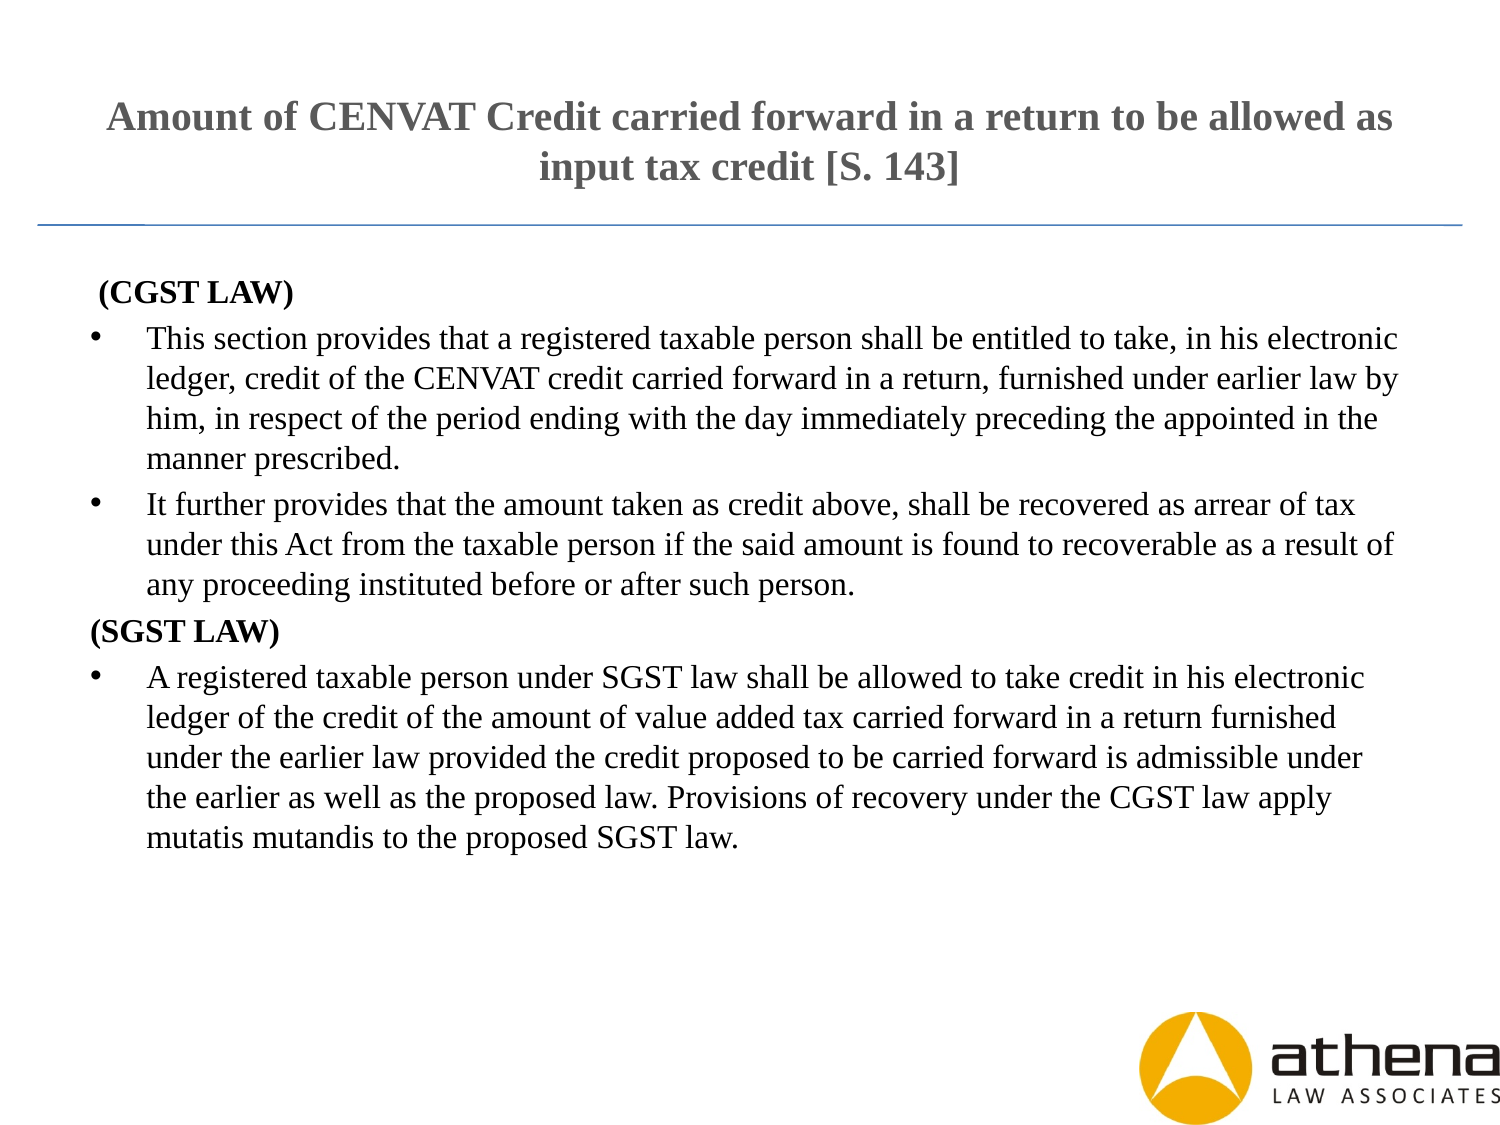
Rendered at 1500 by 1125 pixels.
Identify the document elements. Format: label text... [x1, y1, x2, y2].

list (CGST LAW) This section provides that a registered taxable person shall be entitled to take, in his electronic ledger, credit of the CENVAT credit carried forward in a return, furnished under earlier law by him, in respect of the period ending with the day immediately preceding the appointed in the manner prescribed. It further provides that the amount taken as credit above, shall be recovered as arrear of tax under this Act from the taxable person if the said amount is found to recoverable as a result of any proceeding instituted before or after such person. (SGST LAW) A registered taxable person under SGST law shall be allowed to take credit in his electronic ledger of the credit of the amount of value added tax carried forward in a return furnished under the earlier law provided the credit proposed to be carried forward is admissible under the earlier as well as the proposed law. Provisions of recovery under the CGST law apply mutatis mutandis to the proposed SGST law. [75, 262, 1425, 1005]
title Amount of CENVAT Credit carried forward in a return to be allowed as input tax credit [S. 143] [75, 45, 1425, 233]
picture [1139, 1012, 1500, 1125]
